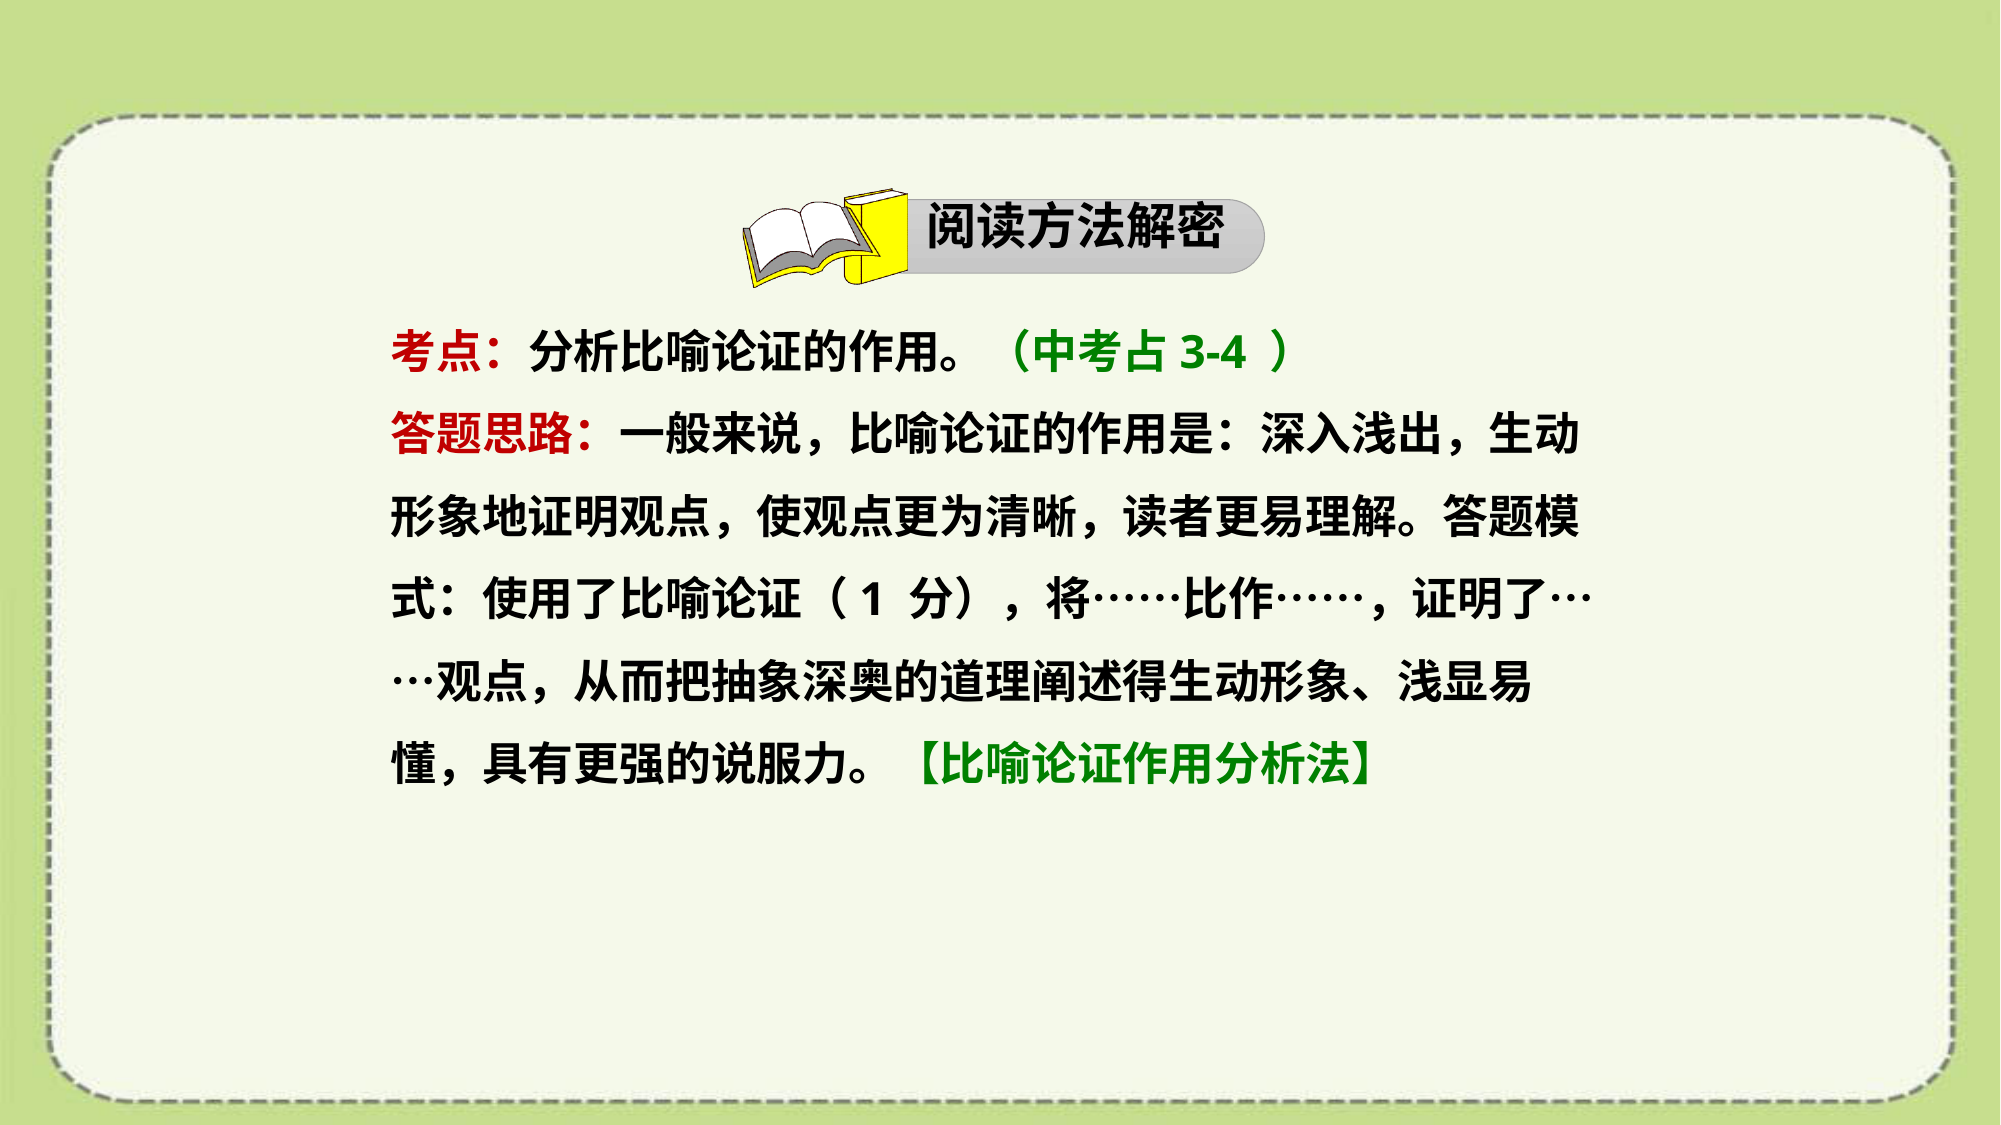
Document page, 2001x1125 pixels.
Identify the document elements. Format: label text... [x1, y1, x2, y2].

text_box 阅读方法解密 [911, 186, 1319, 262]
picture [0, 0, 2001, 1125]
text_box [908, 199, 1255, 274]
text_box 考点：分析比喻论证的作用。（中考占3-4 ） 答题思路：一般来说，比喻论证的作用是：深入浅出，生动形象地证明观点，使观点更为清晰，读者更易理解。答题模式：使用了比喻论证（1 分），将……比作……，证明了……观点，从而把抽象深奥的道理阐述得生动形象、浅显易懂，具有更强的说服力。【比喻论证作用分析法】 [376, 287, 1614, 798]
